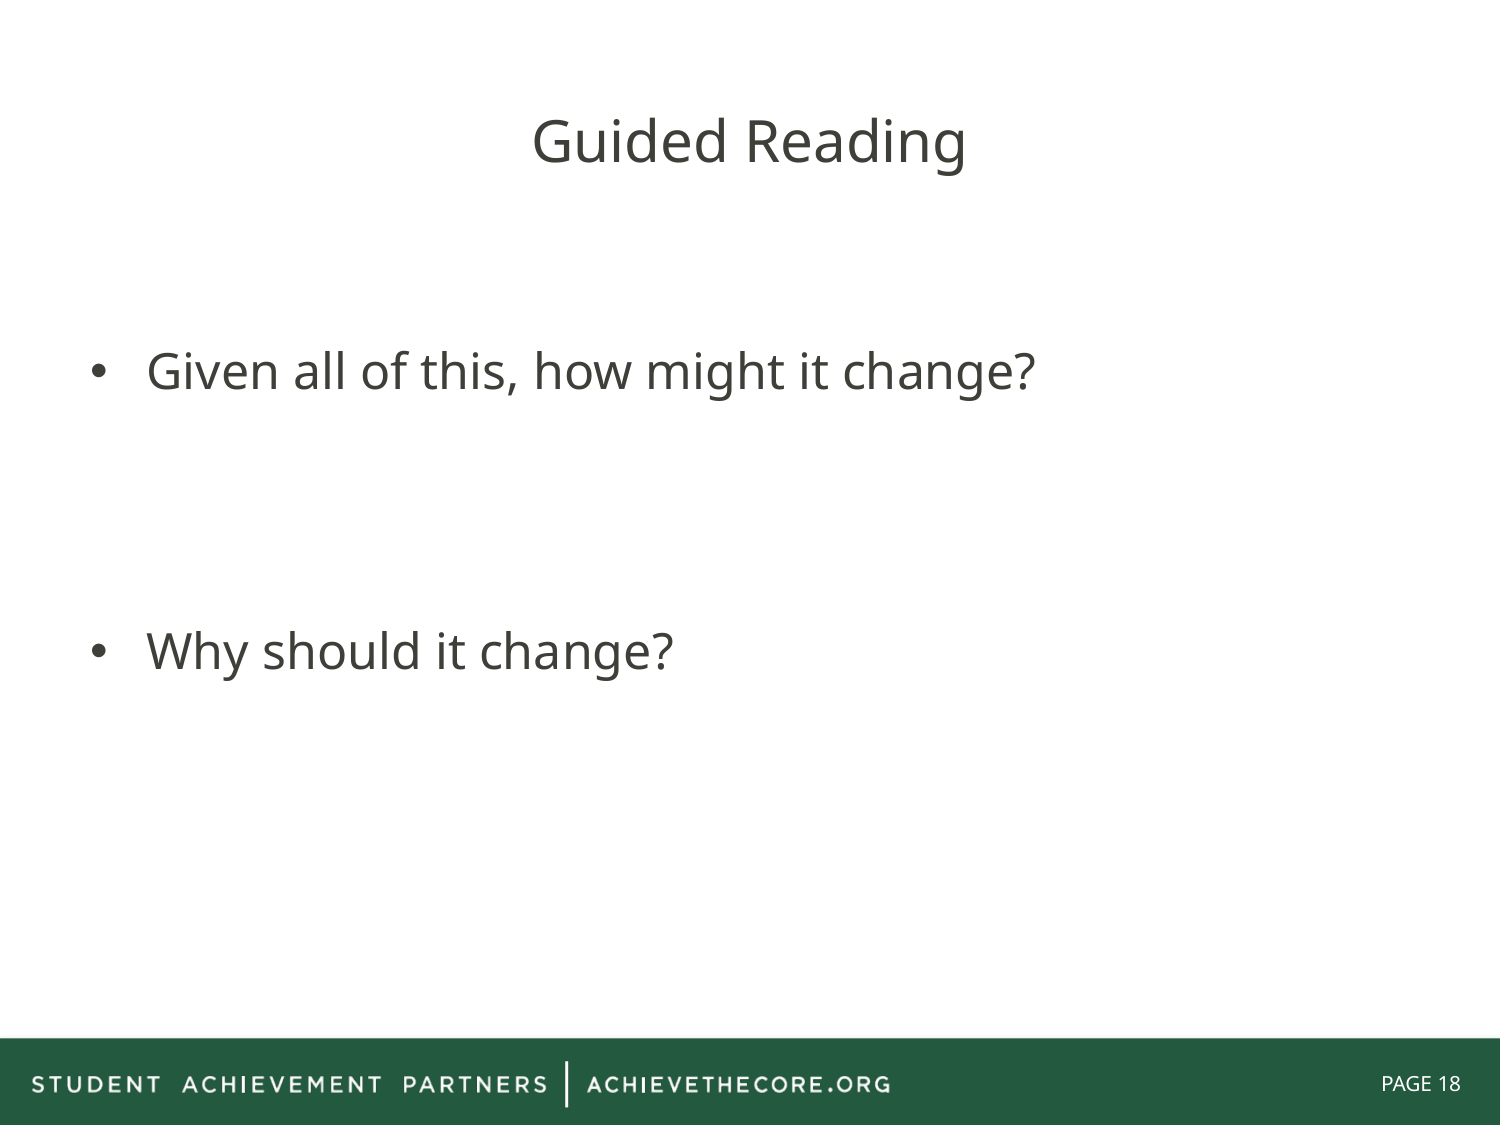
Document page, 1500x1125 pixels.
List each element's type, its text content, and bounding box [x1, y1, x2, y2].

list Given all of this, how might it change? Why should it change? [75, 262, 1425, 1005]
title Guided Reading [75, 45, 1425, 233]
